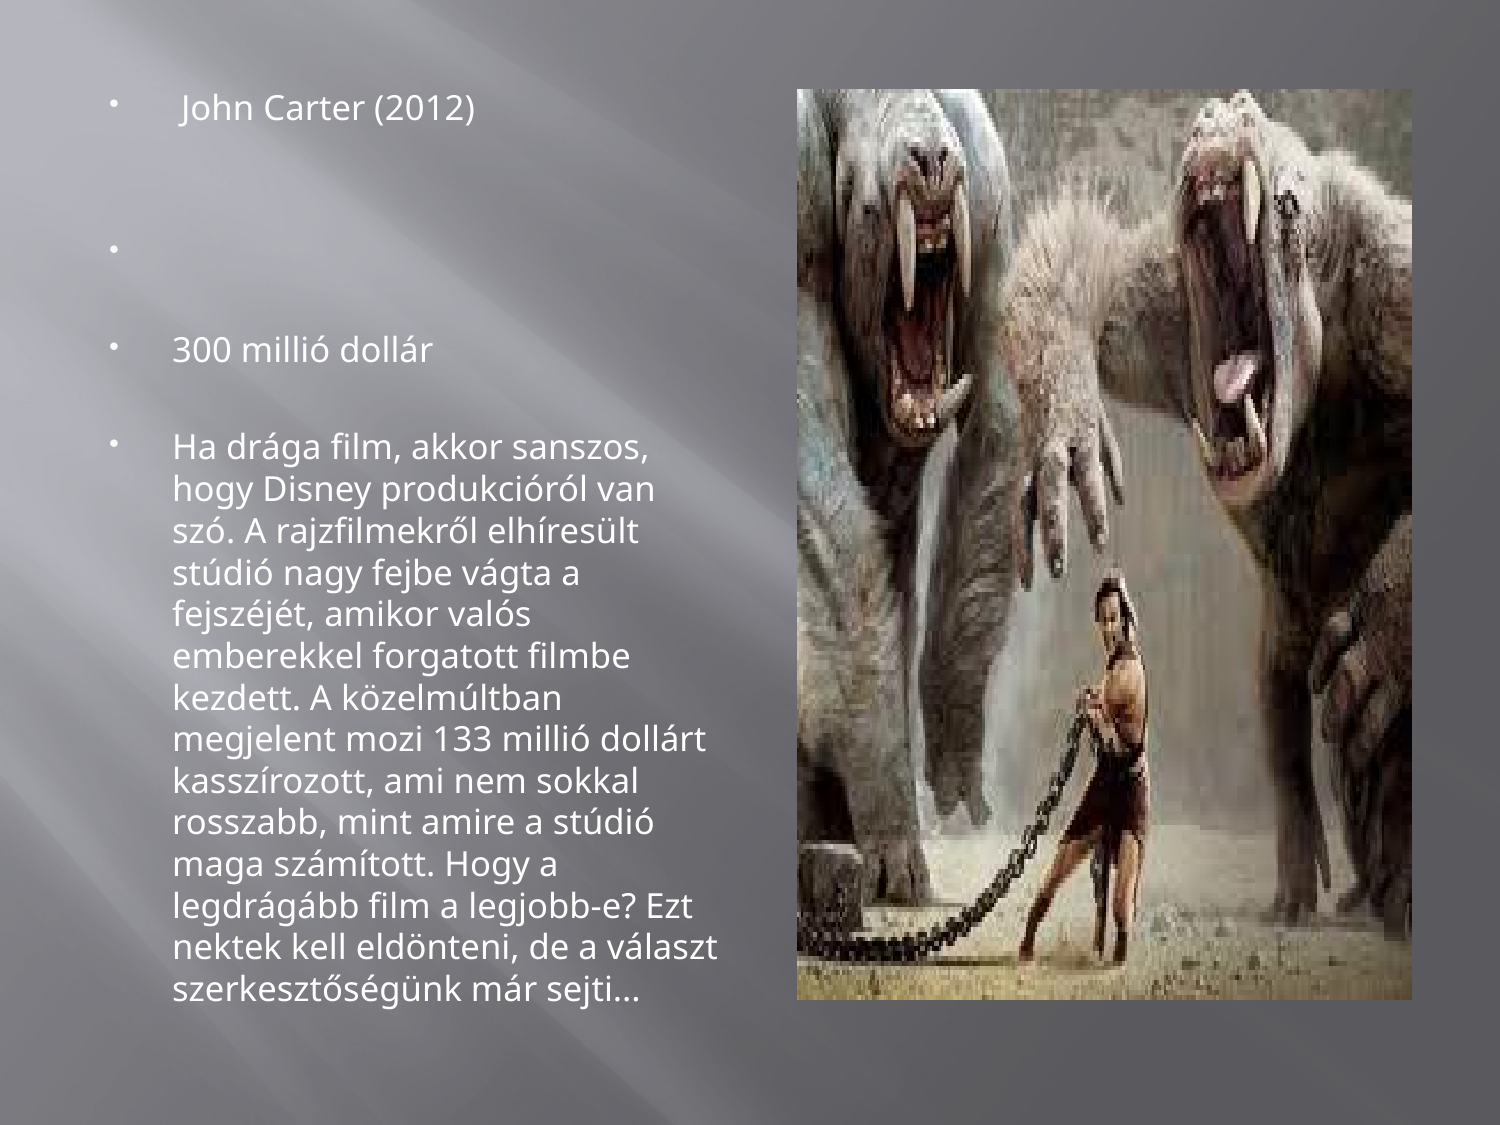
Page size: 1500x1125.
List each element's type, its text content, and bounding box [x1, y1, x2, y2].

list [796, 89, 1412, 1000]
list John Carter (2012) 300 millió dollár Ha drága film, akkor sanszos, hogy Disney produkcióról van szó. A rajzfilmekről elhíresült stúdió nagy fejbe vágta a fejszéjét, amikor valós emberekkel forgatott filmbe kezdett. A közelmúltban megjelent mozi 133 millió dollárt kasszírozott, ami nem sokkal rosszabb, mint amire a stúdió maga számított. Hogy a legdrágább film a legjobb-e? Ezt nektek kell eldönteni, de a választ szerkesztőségünk már sejti... [75, 78, 738, 1024]
